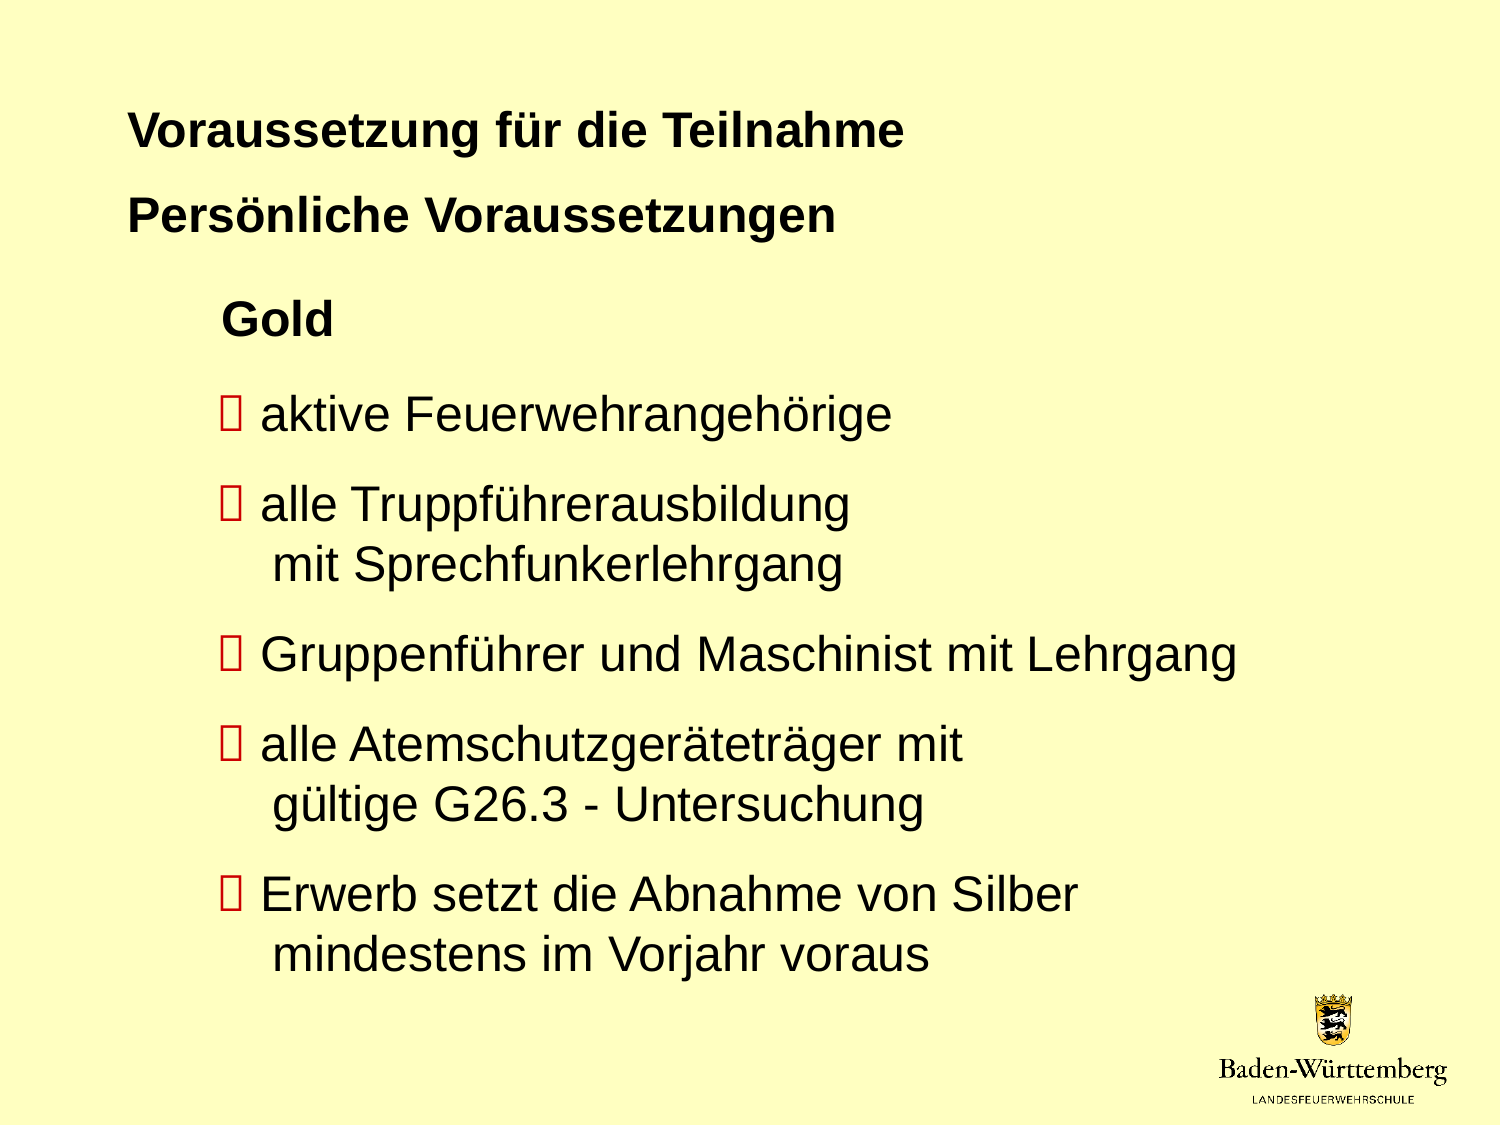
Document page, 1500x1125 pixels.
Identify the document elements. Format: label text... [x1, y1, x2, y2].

picture [1219, 992, 1447, 1106]
text_box  aktive Feuerwehrangehörige  alle Truppführerausbildung mit Sprechfunkerlehrgang  Gruppenführer und Maschinist mit Lehrgang  alle Atemschutzgeräteträger mit gültige G26.3 - Untersuchung  Erwerb setzt die Abnahme von Silber mindestens im Vorjahr voraus [201, 374, 1431, 989]
text_box Gold [206, 278, 372, 354]
text_box Voraussetzung für die Teilnahme Persönliche Voraussetzungen [112, 90, 975, 250]
